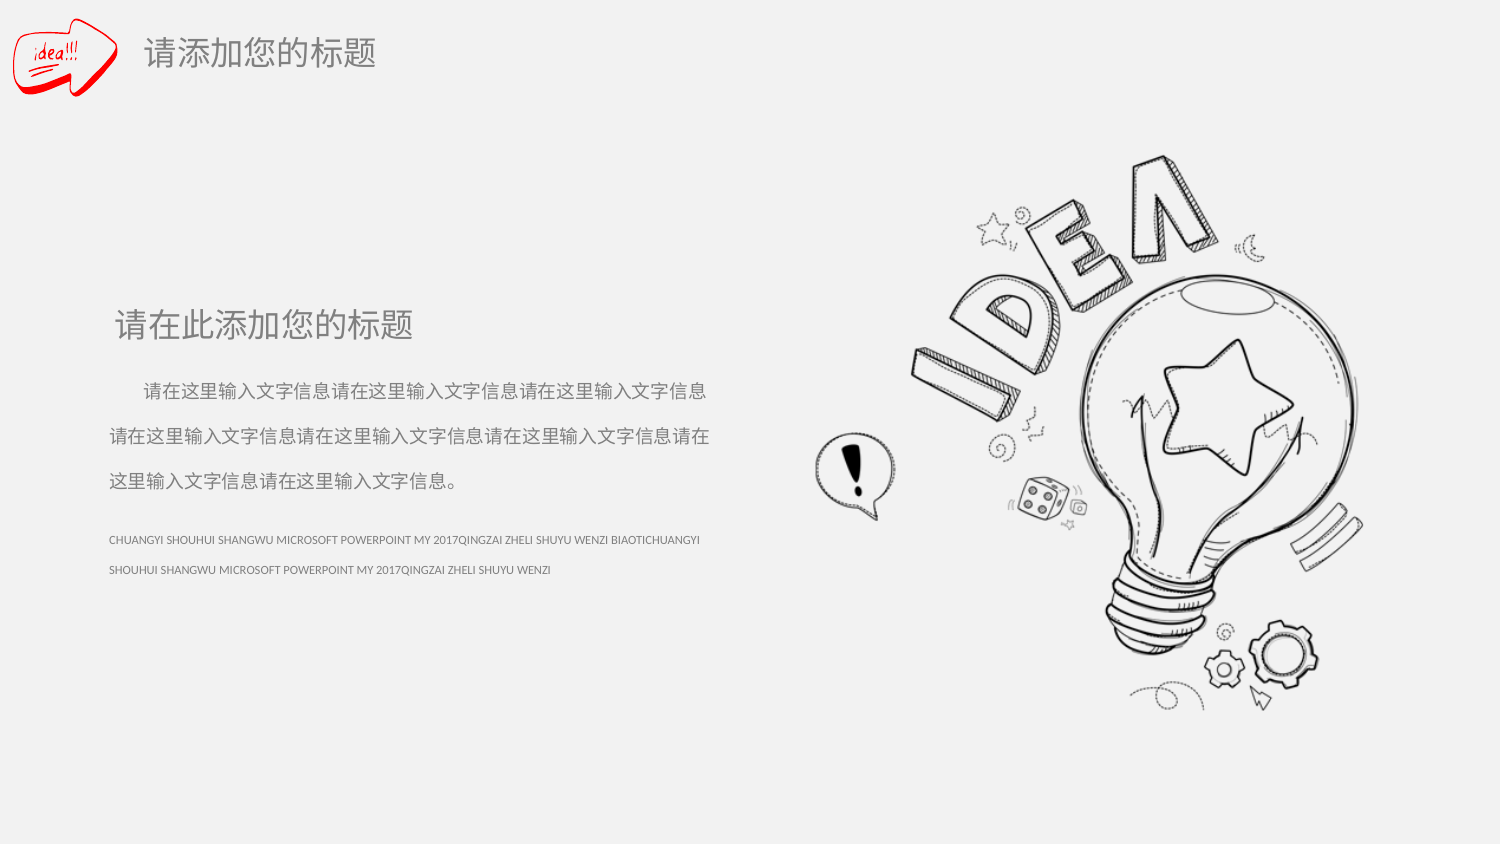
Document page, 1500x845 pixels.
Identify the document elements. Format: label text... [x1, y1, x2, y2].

text_box 请在这里输入文字信息请在这里输入文字信息请在这里输入文字信息请在这里输入文字信息请在这里输入文字信息请在这里输入文字信息请在这里输入文字信息请在这里输入文字信息。 [94, 349, 733, 509]
picture [767, 85, 1465, 783]
text_box CHUANGYI SHOUHUI SHANGWU MICROSOFT POWERPOINT MY 2017QINGZAI ZHELI SHUYU WENZI BIAOTICHUANGYI SHOUHUI SHANGWU MICROSOFT POWERPOINT MY 2017QINGZAI ZHELI SHUYU WENZI [94, 509, 745, 585]
text_box 请在此添加您的标题 [100, 297, 479, 349]
